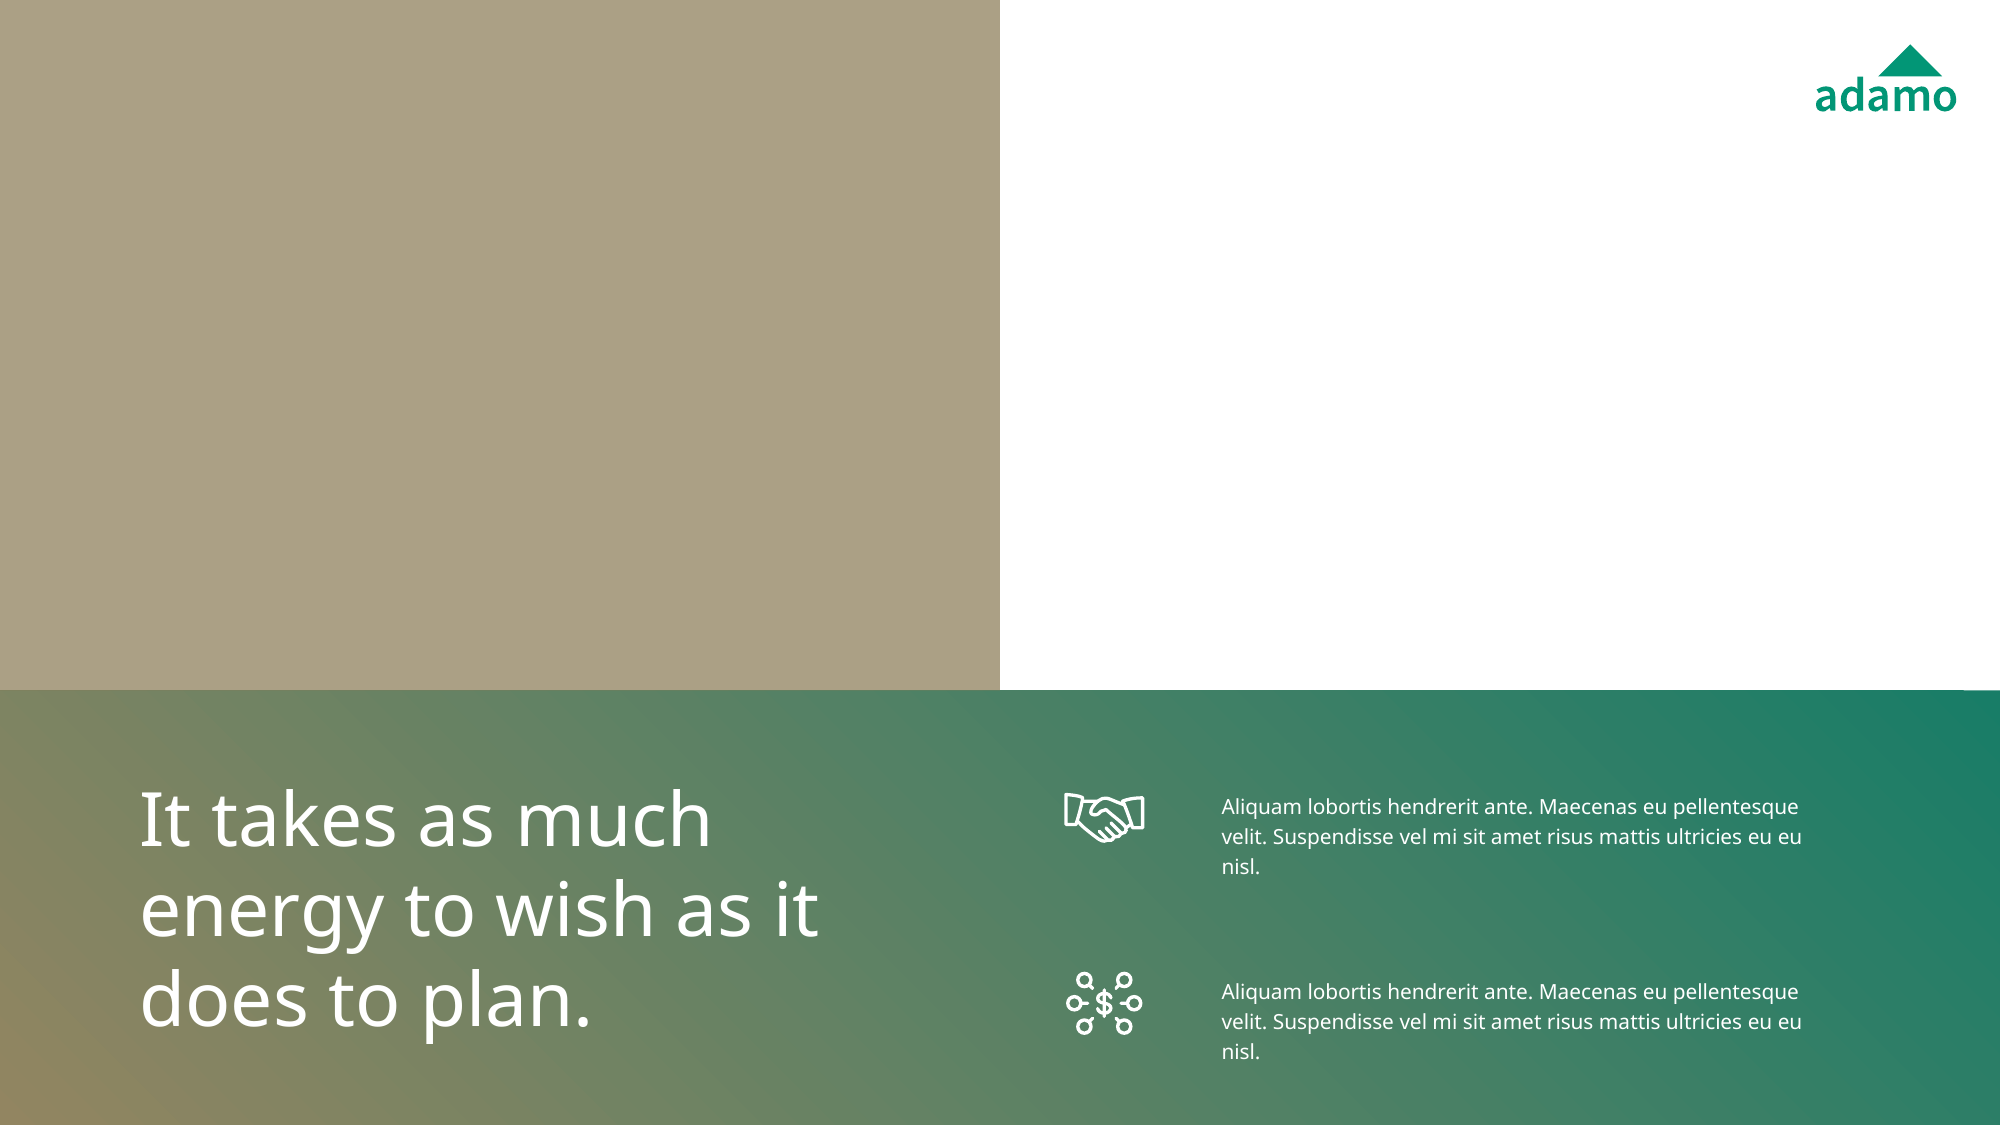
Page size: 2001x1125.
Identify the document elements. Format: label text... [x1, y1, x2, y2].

list Aliquam lobortis hendrerit ante. Maecenas eu pellentesque velit. Suspendisse vel mi sit amet risus mattis ultricies eu eu nisl. [1206, 966, 1833, 1041]
text_box [0, 691, 2000, 1125]
list Aliquam lobortis hendrerit ante. Maecenas eu pellentesque velit. Suspendisse vel mi sit amet risus mattis ultricies eu eu nisl. [1206, 780, 1833, 855]
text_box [1816, 44, 1957, 112]
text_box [1064, 792, 1145, 843]
title It takes as much energy to wish as it does to plan. [124, 764, 876, 1052]
picture [0, 0, 2000, 691]
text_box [1065, 971, 1143, 1035]
